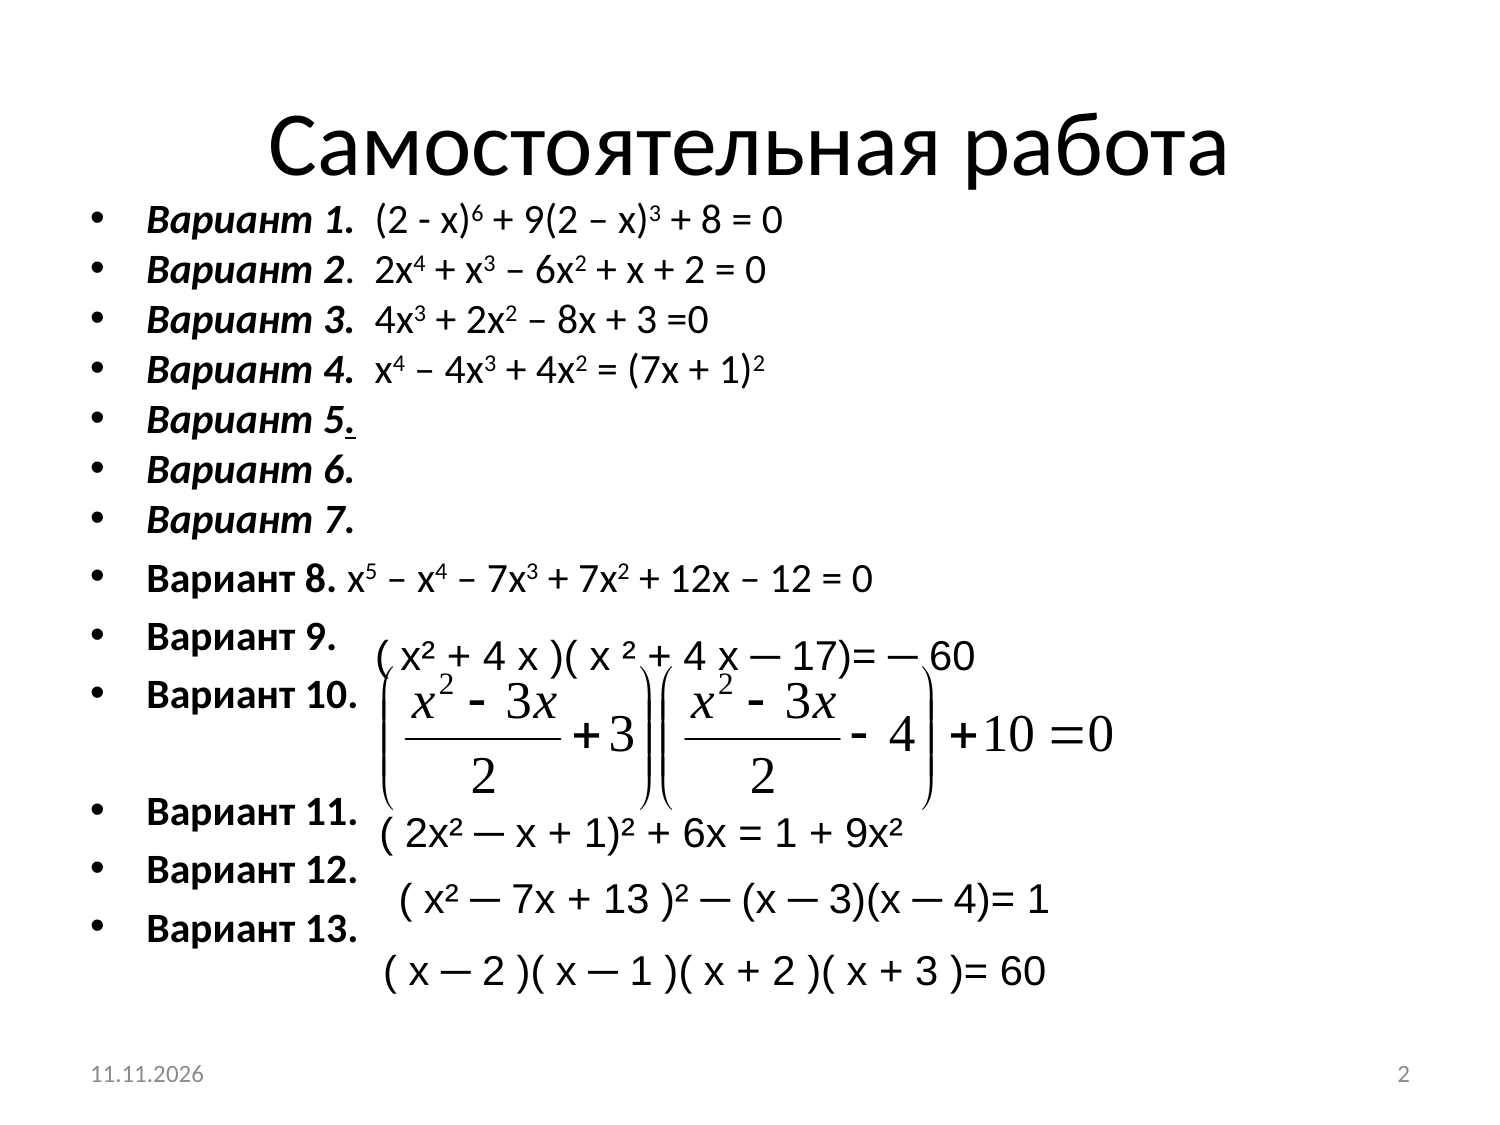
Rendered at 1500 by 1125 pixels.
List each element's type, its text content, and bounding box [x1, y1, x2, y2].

slide_number 2 [1074, 1042, 1425, 1103]
text_box ( х² ─ 7х + 13 )² ─ (х ─ 3)(х ─ 4)= 1 [383, 864, 1310, 930]
text_box ( х² + 4 х )( х ² + 4 х ─ 17)= ─ 60 [360, 621, 1251, 687]
title Самостоятельная работа [75, 45, 1425, 233]
text_box ( 2х² ─ х + 1)² + 6х = 1 + 9х² [364, 798, 1138, 864]
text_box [371, 654, 1122, 824]
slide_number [75, 1042, 425, 1103]
text_box ( х ─ 2 )( х ─ 1 )( х + 2 )( х + 3 )= 60 [368, 936, 1447, 1001]
